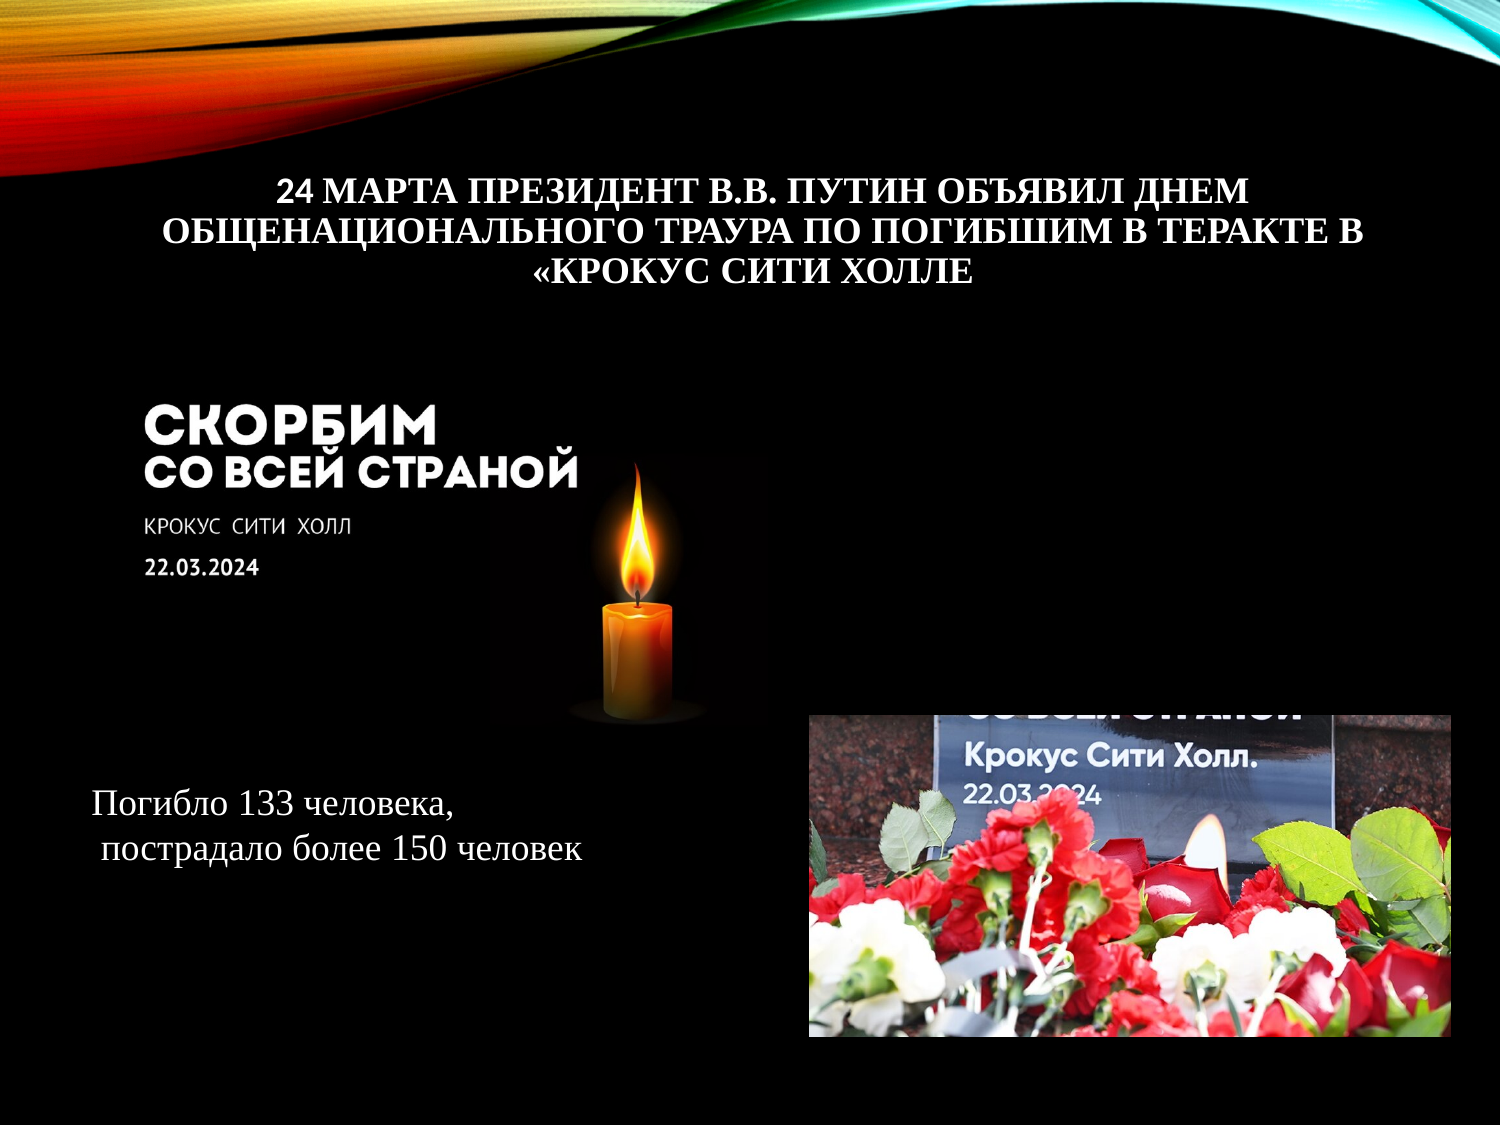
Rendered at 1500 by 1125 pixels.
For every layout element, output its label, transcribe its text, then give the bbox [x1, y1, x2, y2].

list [107, 306, 768, 747]
picture [0, 0, 1500, 178]
text_box Погибло 133 человека, пострадало более 150 человек [76, 770, 808, 875]
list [808, 715, 1451, 1037]
title 24 марта президент В.В. Путин объявил днем общенационального траура по погибшим в теракте в «Крокус Сити Холле» [123, 125, 1403, 338]
